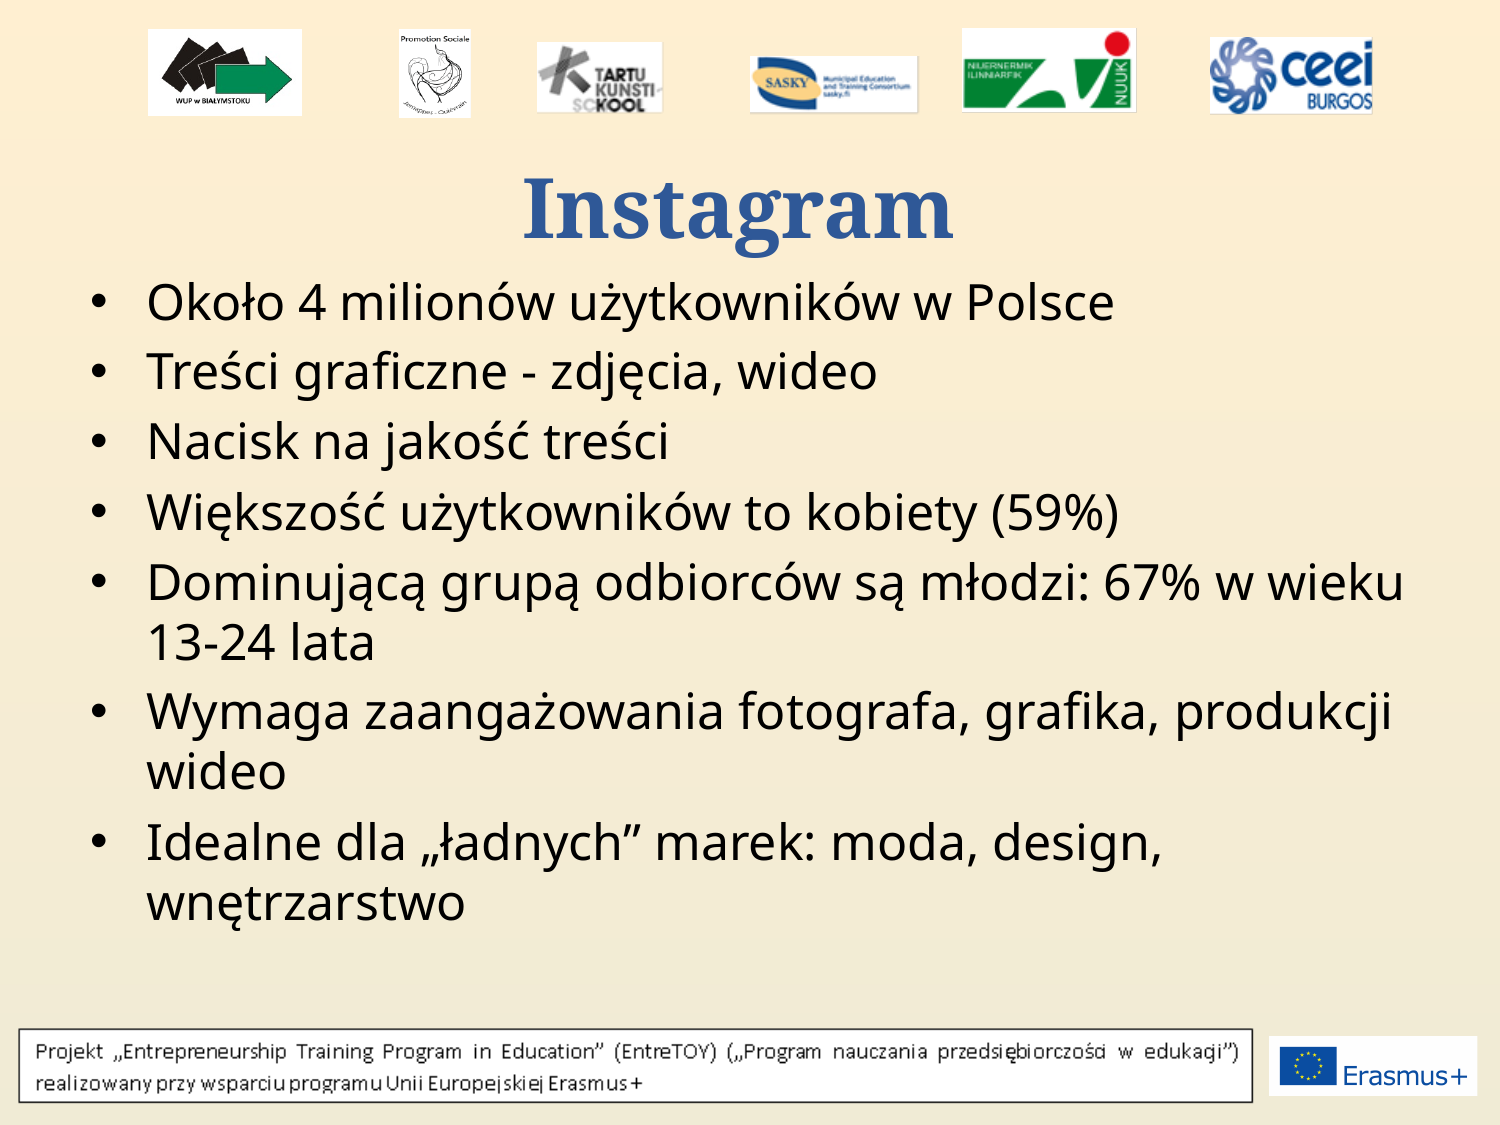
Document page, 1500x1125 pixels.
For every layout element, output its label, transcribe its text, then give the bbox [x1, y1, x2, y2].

picture [17, 1027, 1255, 1105]
picture [750, 56, 921, 116]
list Około 4 milionów użytkowników w Polsce Treści graficzne - zdjęcia, wideo Nacisk na jakość treści Większość użytkowników to kobiety (59%) Dominującą grupą odbiorców są młodzi: 67% w wieku 13-24 lata Wymaga zaangażowania fotografa, grafika, produkcji wideo Idealne dla „ładnych” marek: moda, design, wnętrzarstwo [75, 262, 1425, 1005]
picture [962, 28, 1140, 116]
picture [1210, 37, 1374, 116]
picture [148, 29, 302, 116]
title Instagram [75, 125, 1425, 262]
picture [537, 42, 668, 118]
picture [399, 29, 471, 118]
